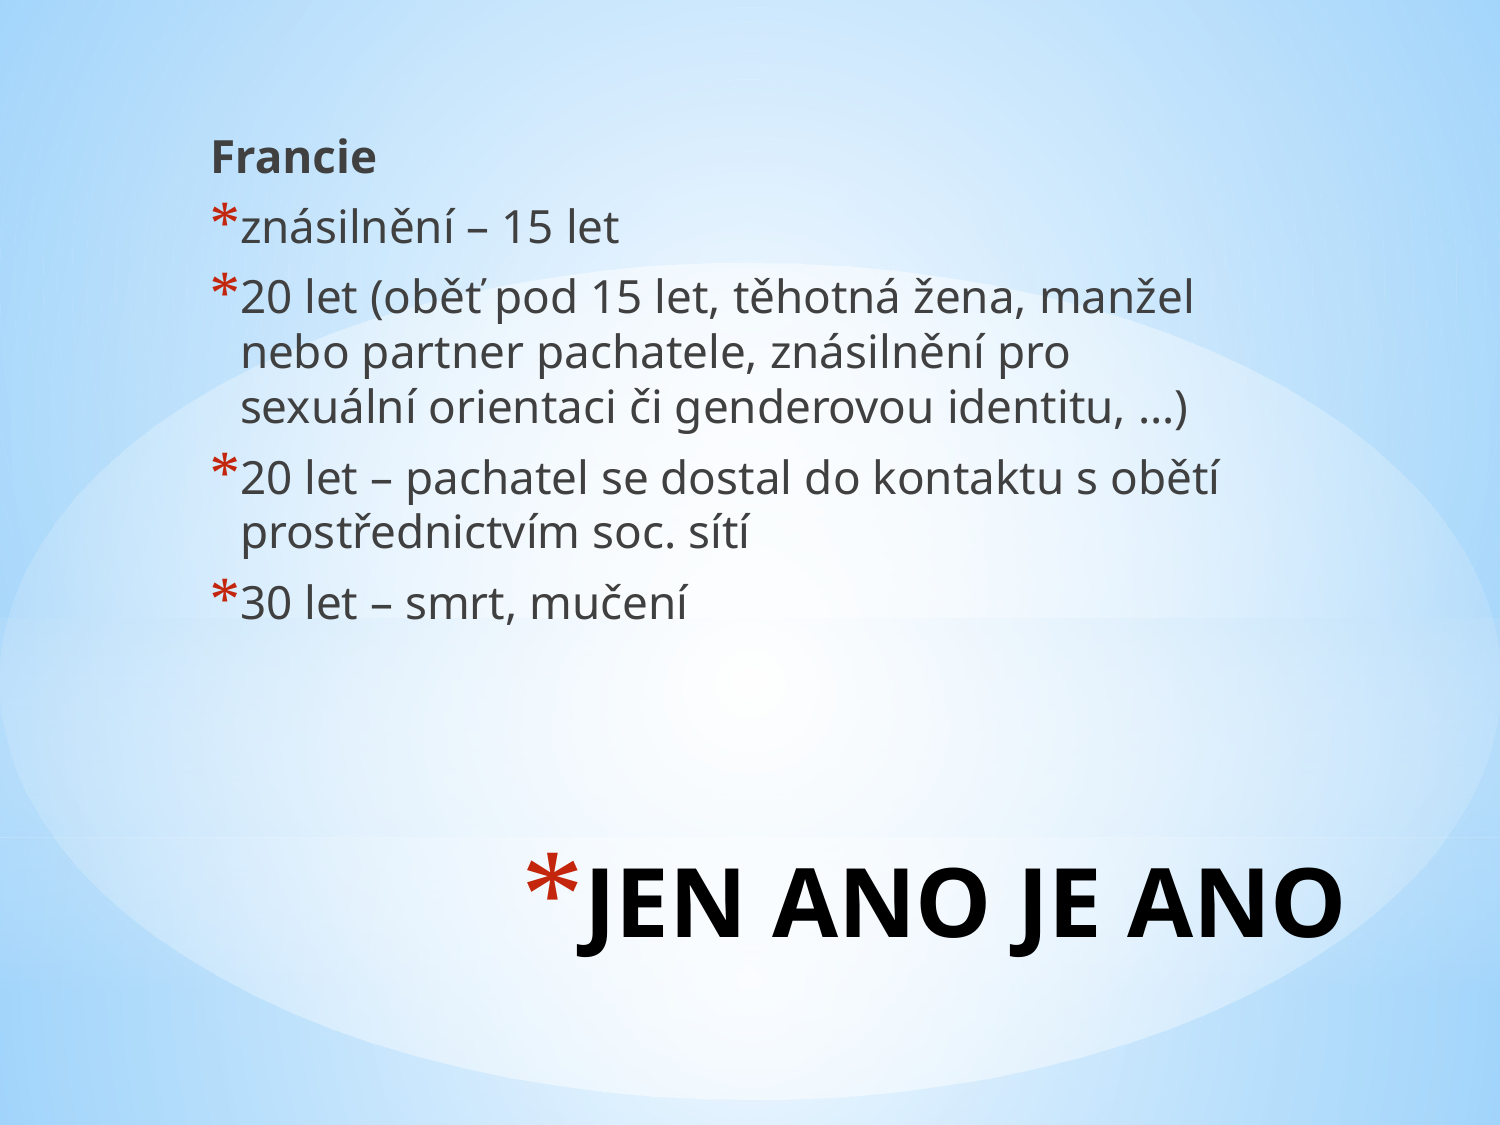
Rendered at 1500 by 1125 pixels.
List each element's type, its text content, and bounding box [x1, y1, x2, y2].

list Francie znásilnění – 15 let 20 let (oběť pod 15 let, těhotná žena, manžel nebo partner pachatele, znásilnění pro sexuální orientaci či genderovou identitu, …) 20 let – pachatel se dostal do kontaktu s obětí prostřednictvím soc. sítí 30 let – smrt, mučení [187, 120, 1238, 690]
title JEN ANO JE ANO [294, 834, 1363, 988]
